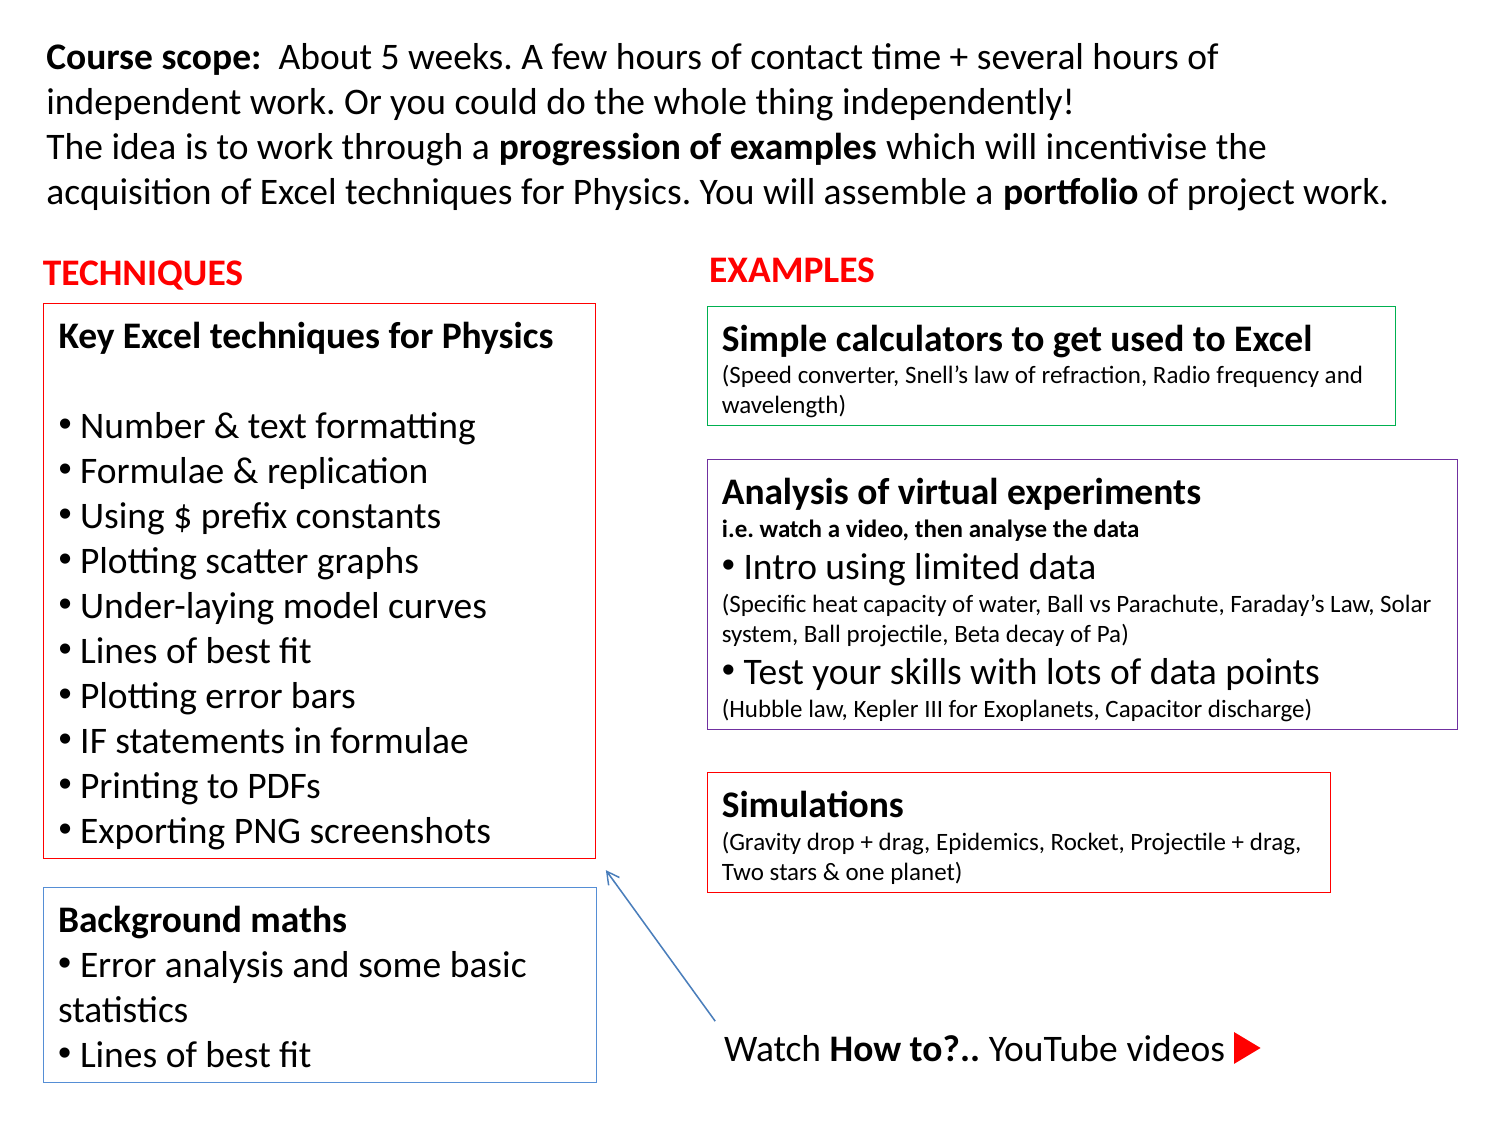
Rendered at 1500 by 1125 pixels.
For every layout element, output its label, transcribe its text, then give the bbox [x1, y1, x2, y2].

text_box EXAMPLES [694, 237, 891, 298]
text_box Analysis of virtual experiments i.e. watch a video, then analyse the data Intro using limited data (Specific heat capacity of water, Ball vs Parachute, Faraday’s Law, Solar system, Ball projectile, Beta decay of Pa) Test your skills with lots of data points (Hubble law, Kepler III for Exoplanets, Capacitor discharge) [707, 459, 1458, 730]
text_box Watch How to?.. YouTube videos [709, 1016, 1241, 1076]
text_box Background maths Error analysis and some basic statistics Lines of best fit [43, 887, 597, 1083]
text_box Key Excel techniques for Physics Number & text formatting Formulae & replication Using $ prefix constants Plotting scatter graphs Under-laying model curves Lines of best fit Plotting error bars IF statements in formulae Printing to PDFs Exporting PNG screenshots [43, 303, 596, 859]
text_box Simulations (Gravity drop + drag, Epidemics, Rocket, Projectile + drag, Two stars & one planet) [707, 772, 1331, 893]
text_box Course scope: About 5 weeks. A few hours of contact time + several hours of independent work. Or you could do the whole thing independently! The idea is to work through a progression of examples which will incentivise the acquisition of Excel techniques for Physics. You will assemble a portfolio of project work. [31, 24, 1422, 220]
text_box [1232, 1030, 1263, 1066]
text_box TECHNIQUES [28, 240, 259, 301]
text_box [605, 869, 716, 1022]
text_box Simple calculators to get used to Excel (Speed converter, Snell’s law of refraction, Radio frequency and wavelength) [707, 306, 1396, 426]
